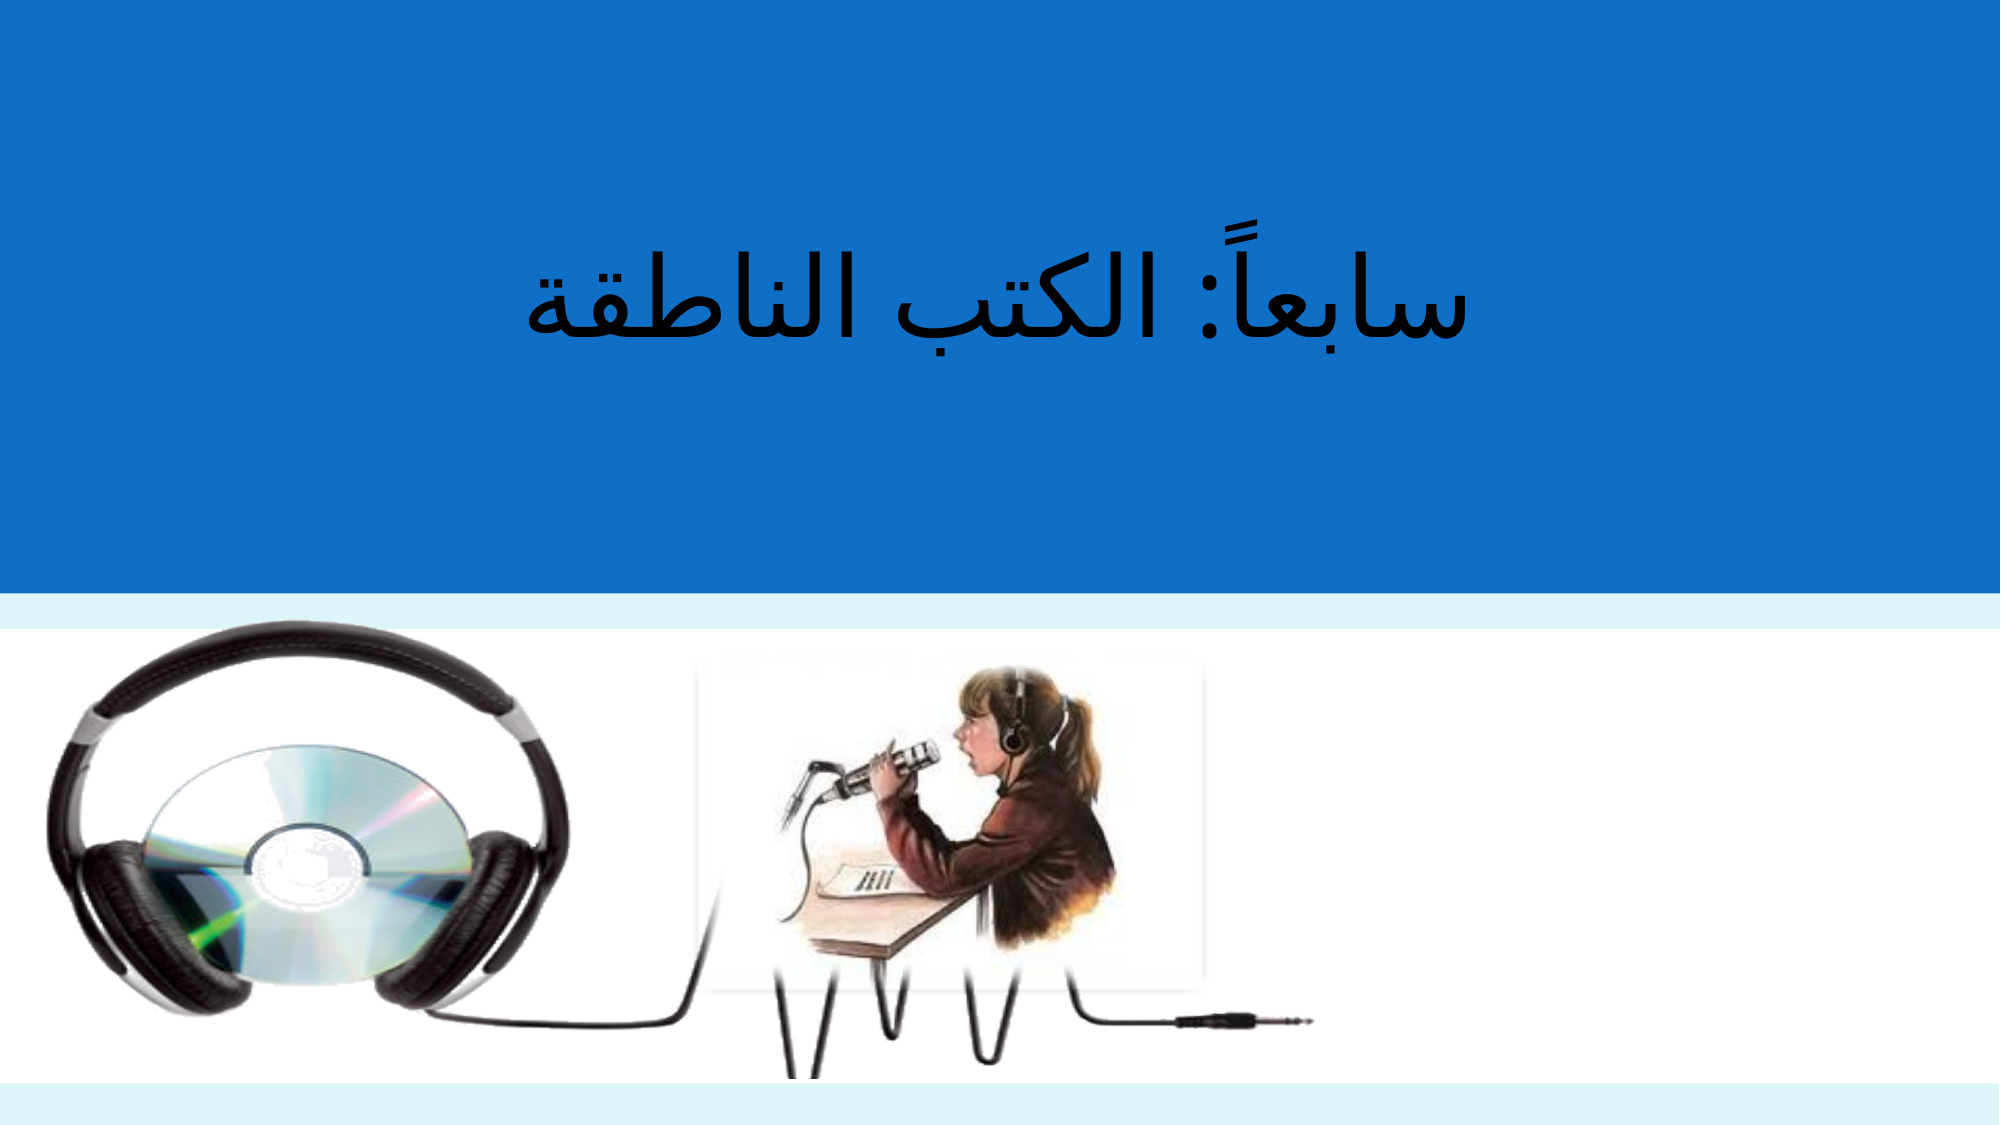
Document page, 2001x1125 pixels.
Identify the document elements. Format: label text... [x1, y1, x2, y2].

title سابعاً: الكتب الناطقة [173, 0, 1824, 585]
picture [0, 515, 1320, 1079]
